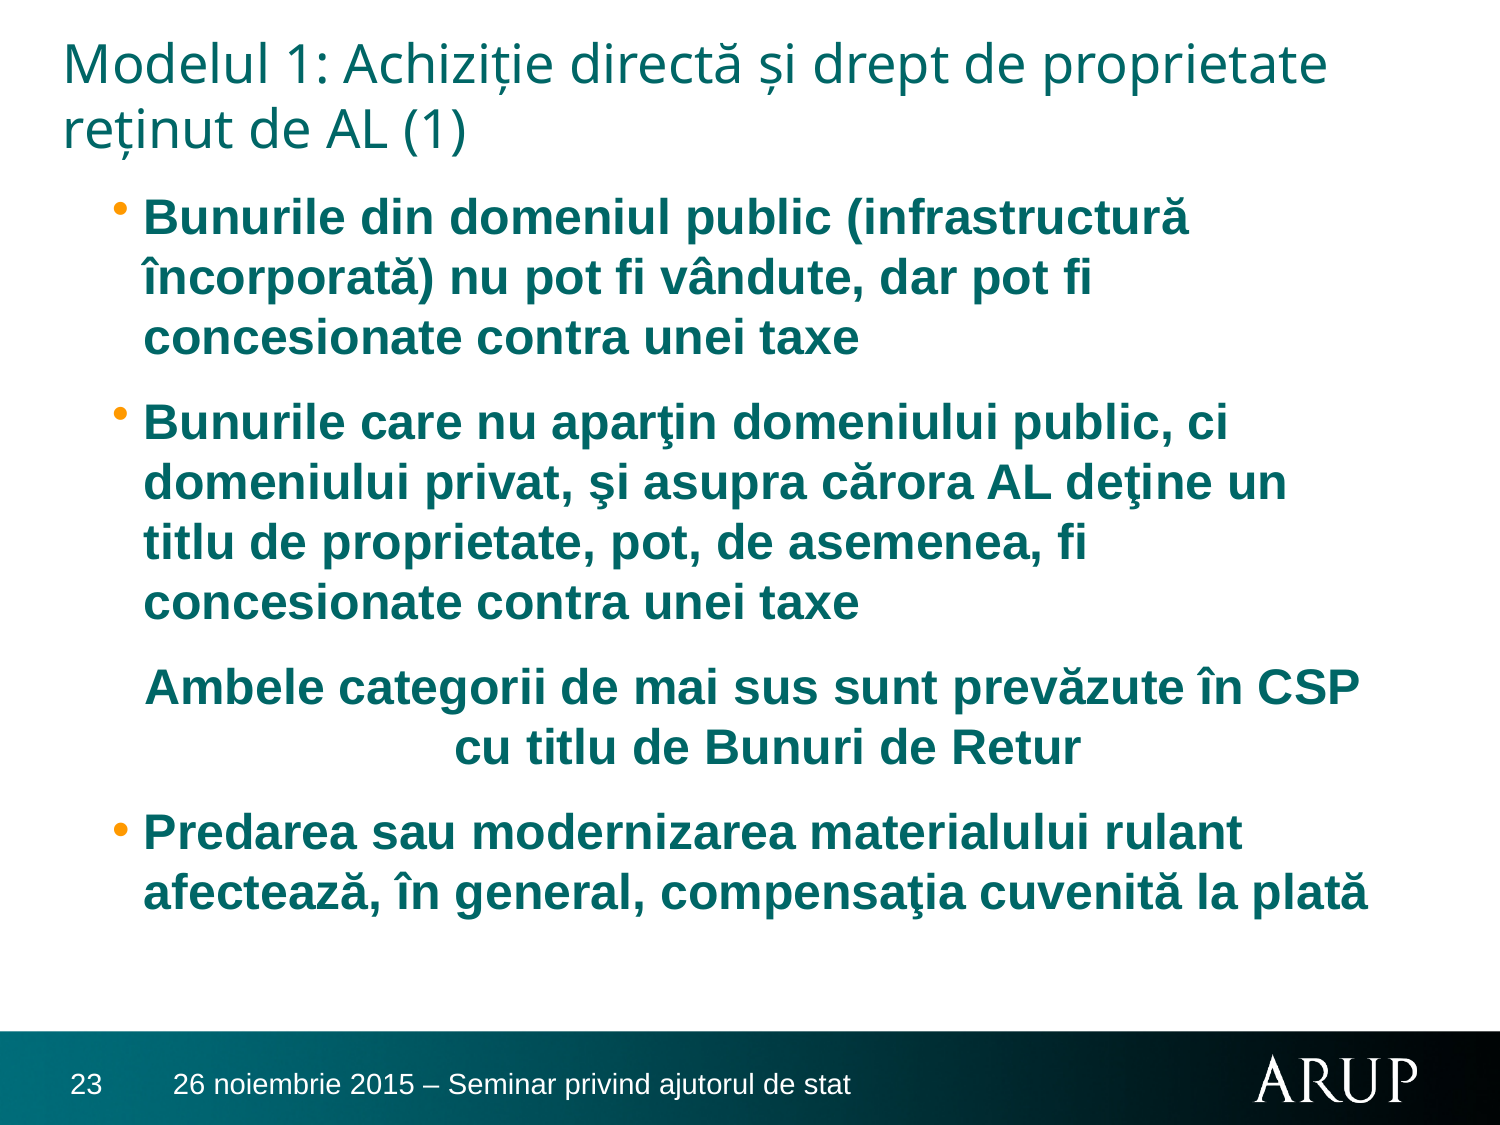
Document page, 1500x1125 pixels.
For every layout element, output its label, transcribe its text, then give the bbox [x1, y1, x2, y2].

picture [0, 1030, 1500, 1125]
footer 26 noiembrie 2015 – Seminar privind ajutorul de stat [158, 1057, 1199, 1118]
title Modelul 1: Achiziţie directă şi drept de proprietate reţinut de AL (1) [63, 28, 1437, 160]
list Bunurile din domeniul public (infrastructură încorporată) nu pot fi vândute, dar pot fi concesionate contra unei taxe Bunurile care nu aparţin domeniului public, ci domeniului privat, şi asupra cărora AL deţine un titlu de proprietate, pot, de asemenea, fi concesionate contra unei taxe Ambele categorii de mai sus sunt prevăzute în CSP cu titlu de Bunuri de Retur Predarea sau modernizarea materialului rulant afectează, în general, compensaţia cuvenită la plată [112, 184, 1393, 1124]
slide_number 23 [55, 1057, 158, 1118]
